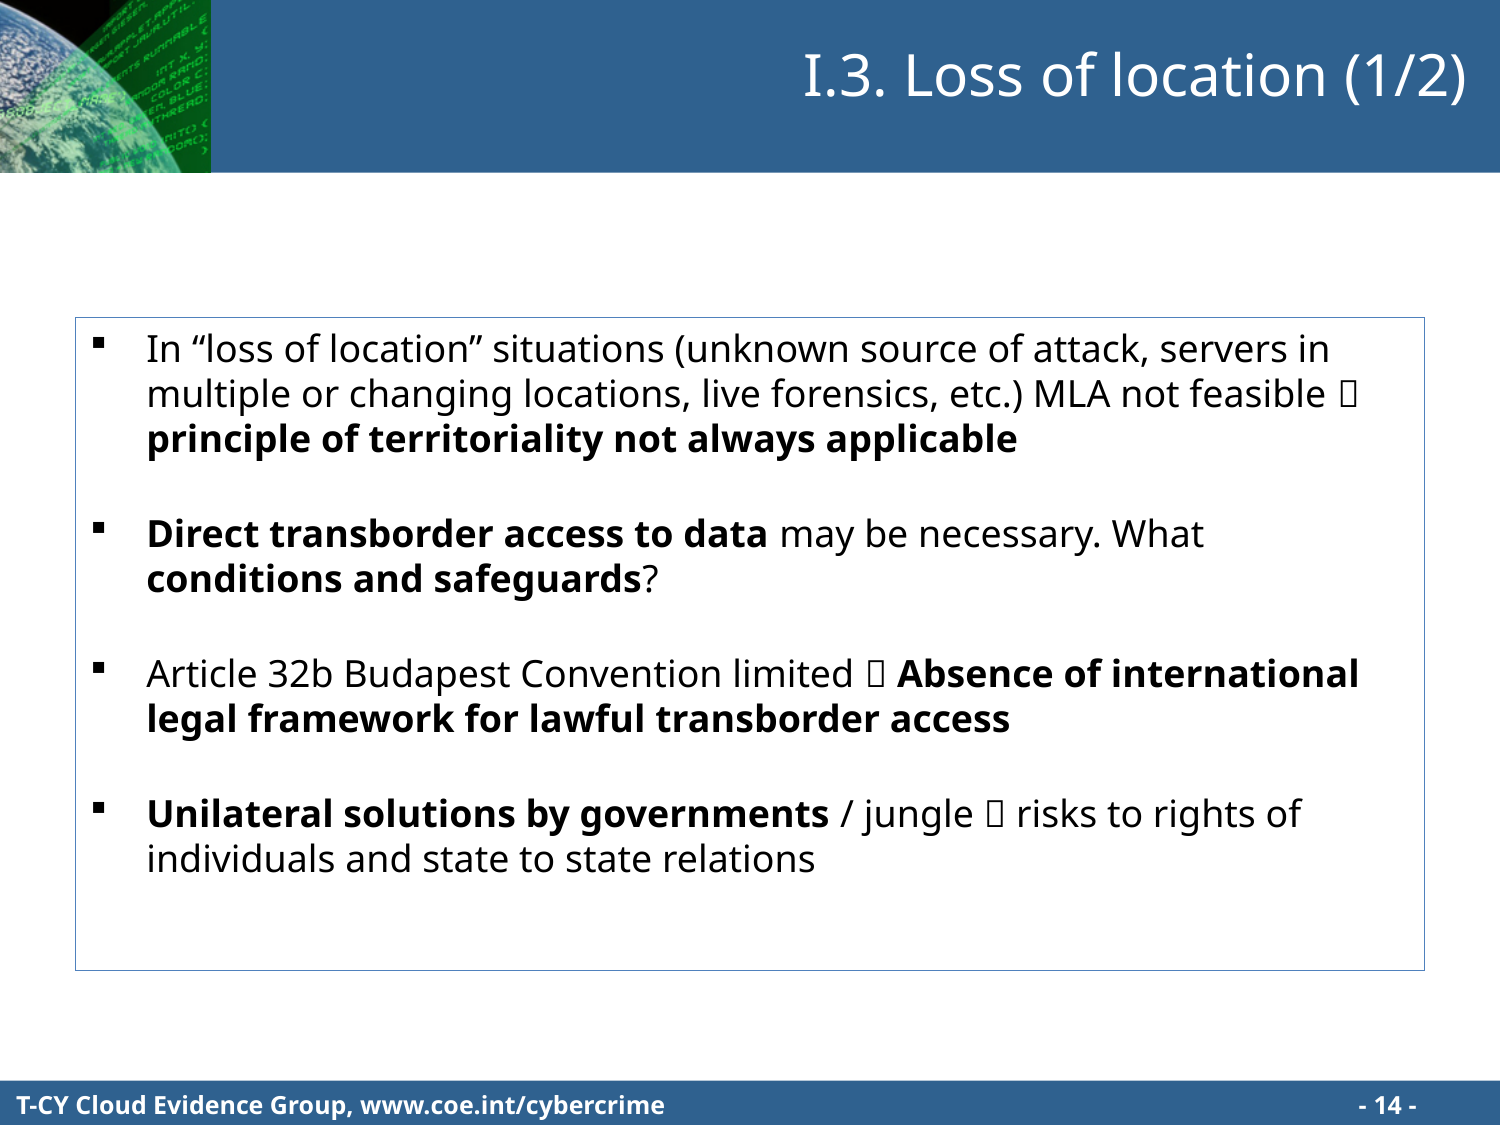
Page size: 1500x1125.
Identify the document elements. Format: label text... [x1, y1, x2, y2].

text_box [0, 1079, 1500, 1125]
text_box I.3. Loss of location (1/2) [230, 31, 1483, 116]
text_box [214, 0, 1500, 175]
list In “loss of location” situations (unknown source of attack, servers in multiple or changing locations, live forensics, etc.) MLA not feasible  principle of territoriality not always applicable Direct transborder access to data may be necessary. What conditions and safeguards? Article 32b Budapest Convention limited  Absence of international legal framework for lawful transborder access Unilateral solutions by governments / jungle  risks to rights of individuals and state to state relations [75, 317, 1425, 971]
picture [0, 0, 212, 173]
text_box T-CY Cloud Evidence Group, www.coe.int/cybercrime - 14 - [1, 1082, 1500, 1125]
